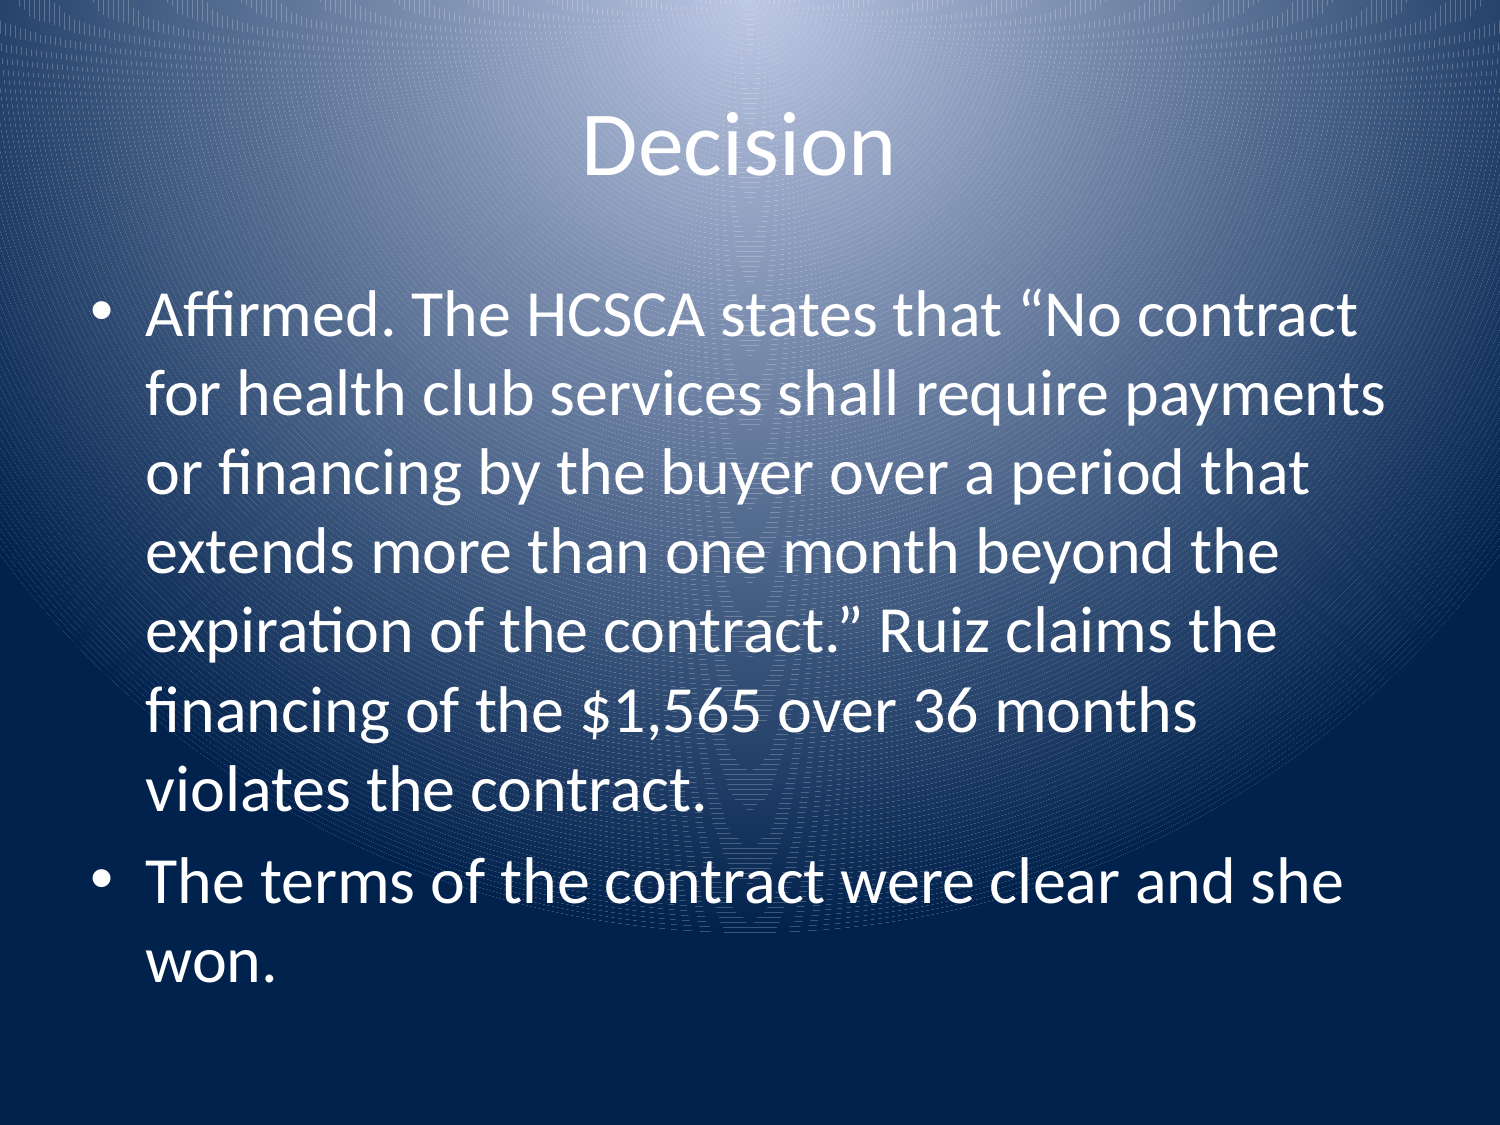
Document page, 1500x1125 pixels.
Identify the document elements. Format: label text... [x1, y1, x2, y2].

list Affirmed. The HCSCA states that “No contract for health club services shall require payments or financing by the buyer over a period that extends more than one month beyond the expiration of the contract.” Ruiz claims the financing of the $1,565 over 36 months violates the contract. The terms of the contract were clear and she won. [75, 262, 1425, 1005]
title Decision [75, 45, 1425, 233]
